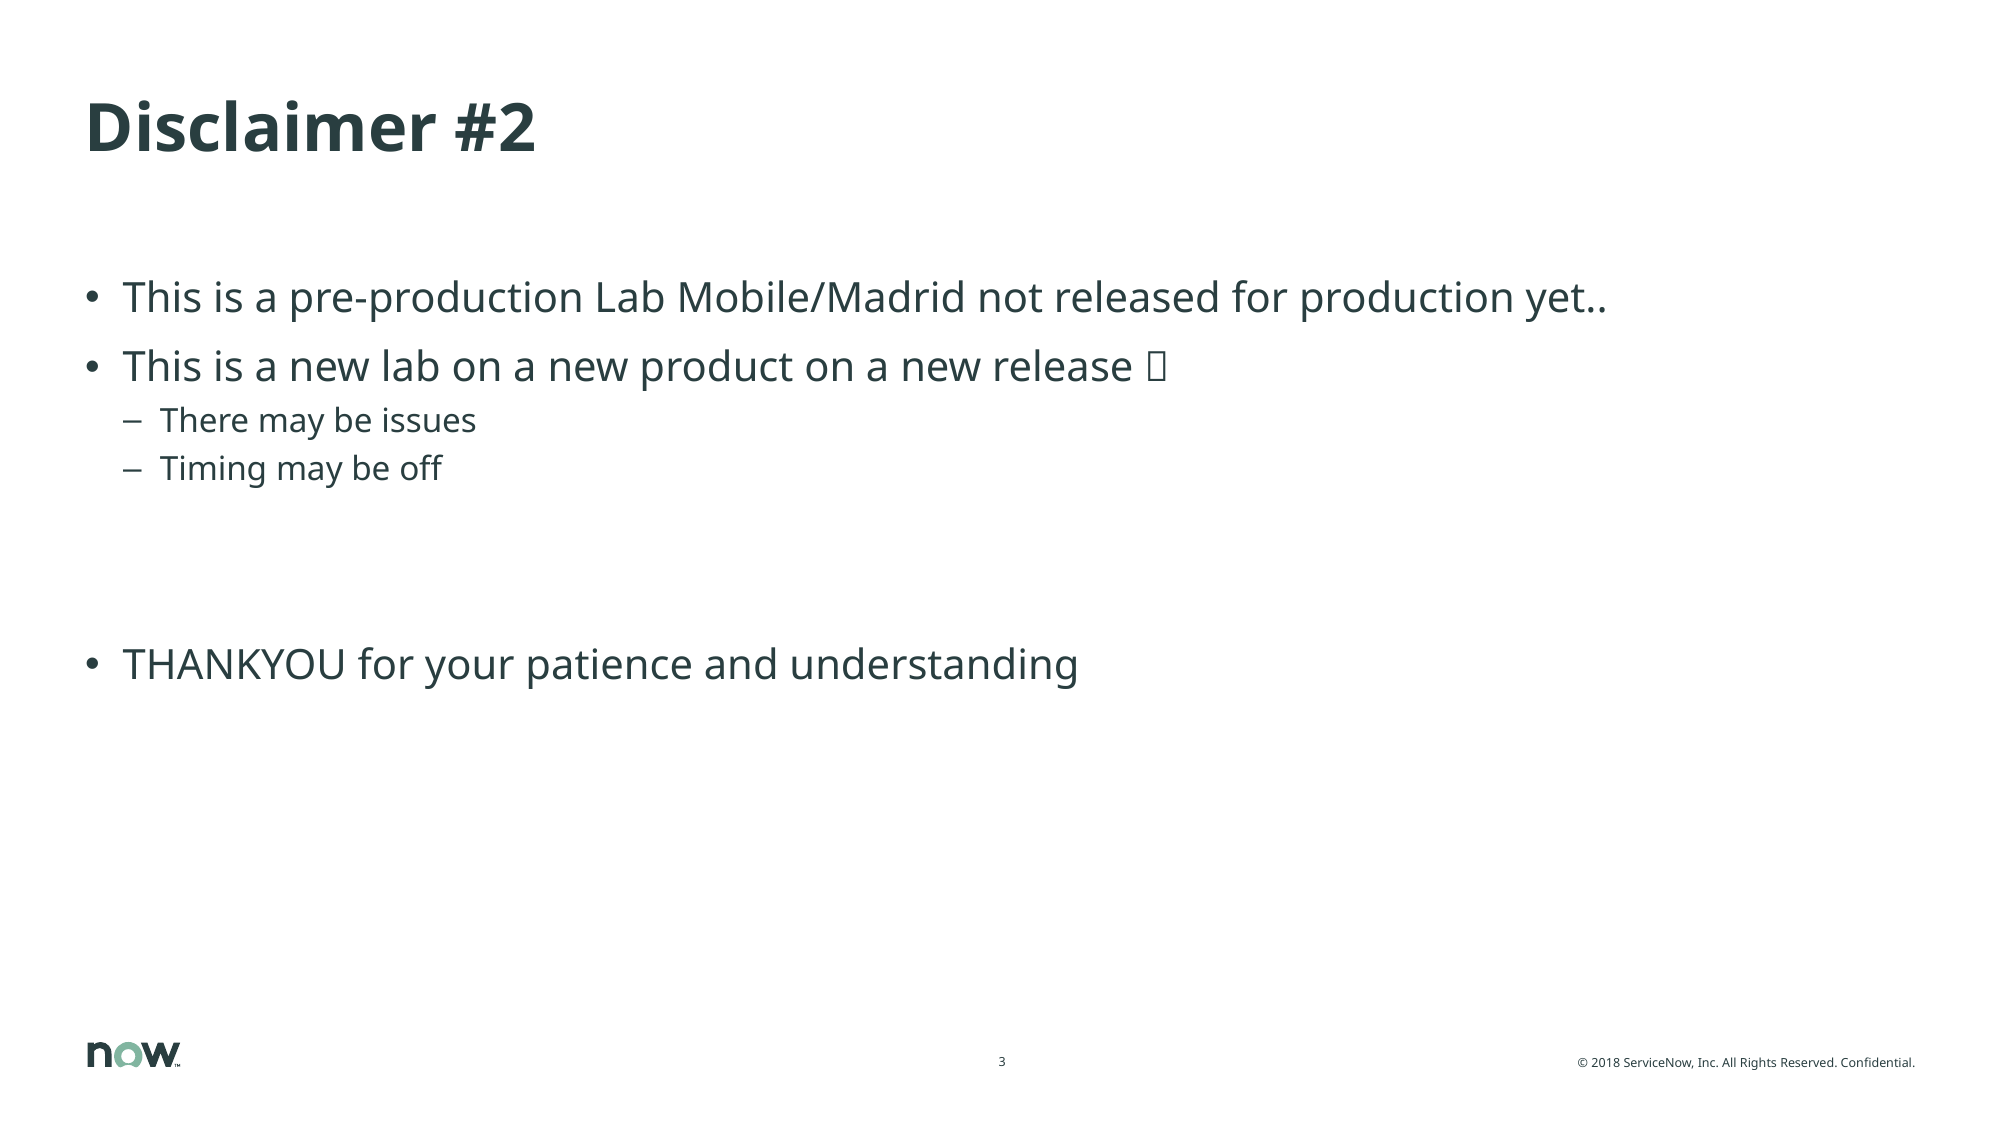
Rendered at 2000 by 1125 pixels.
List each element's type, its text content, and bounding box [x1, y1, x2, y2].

title Disclaimer #2 [69, 56, 1911, 166]
list This is a pre-production Lab Mobile/Madrid not released for production yet.. This is a new lab on a new product on a new release  There may be issues Timing may be off THANKYOU for your patience and understanding [70, 268, 1910, 1013]
